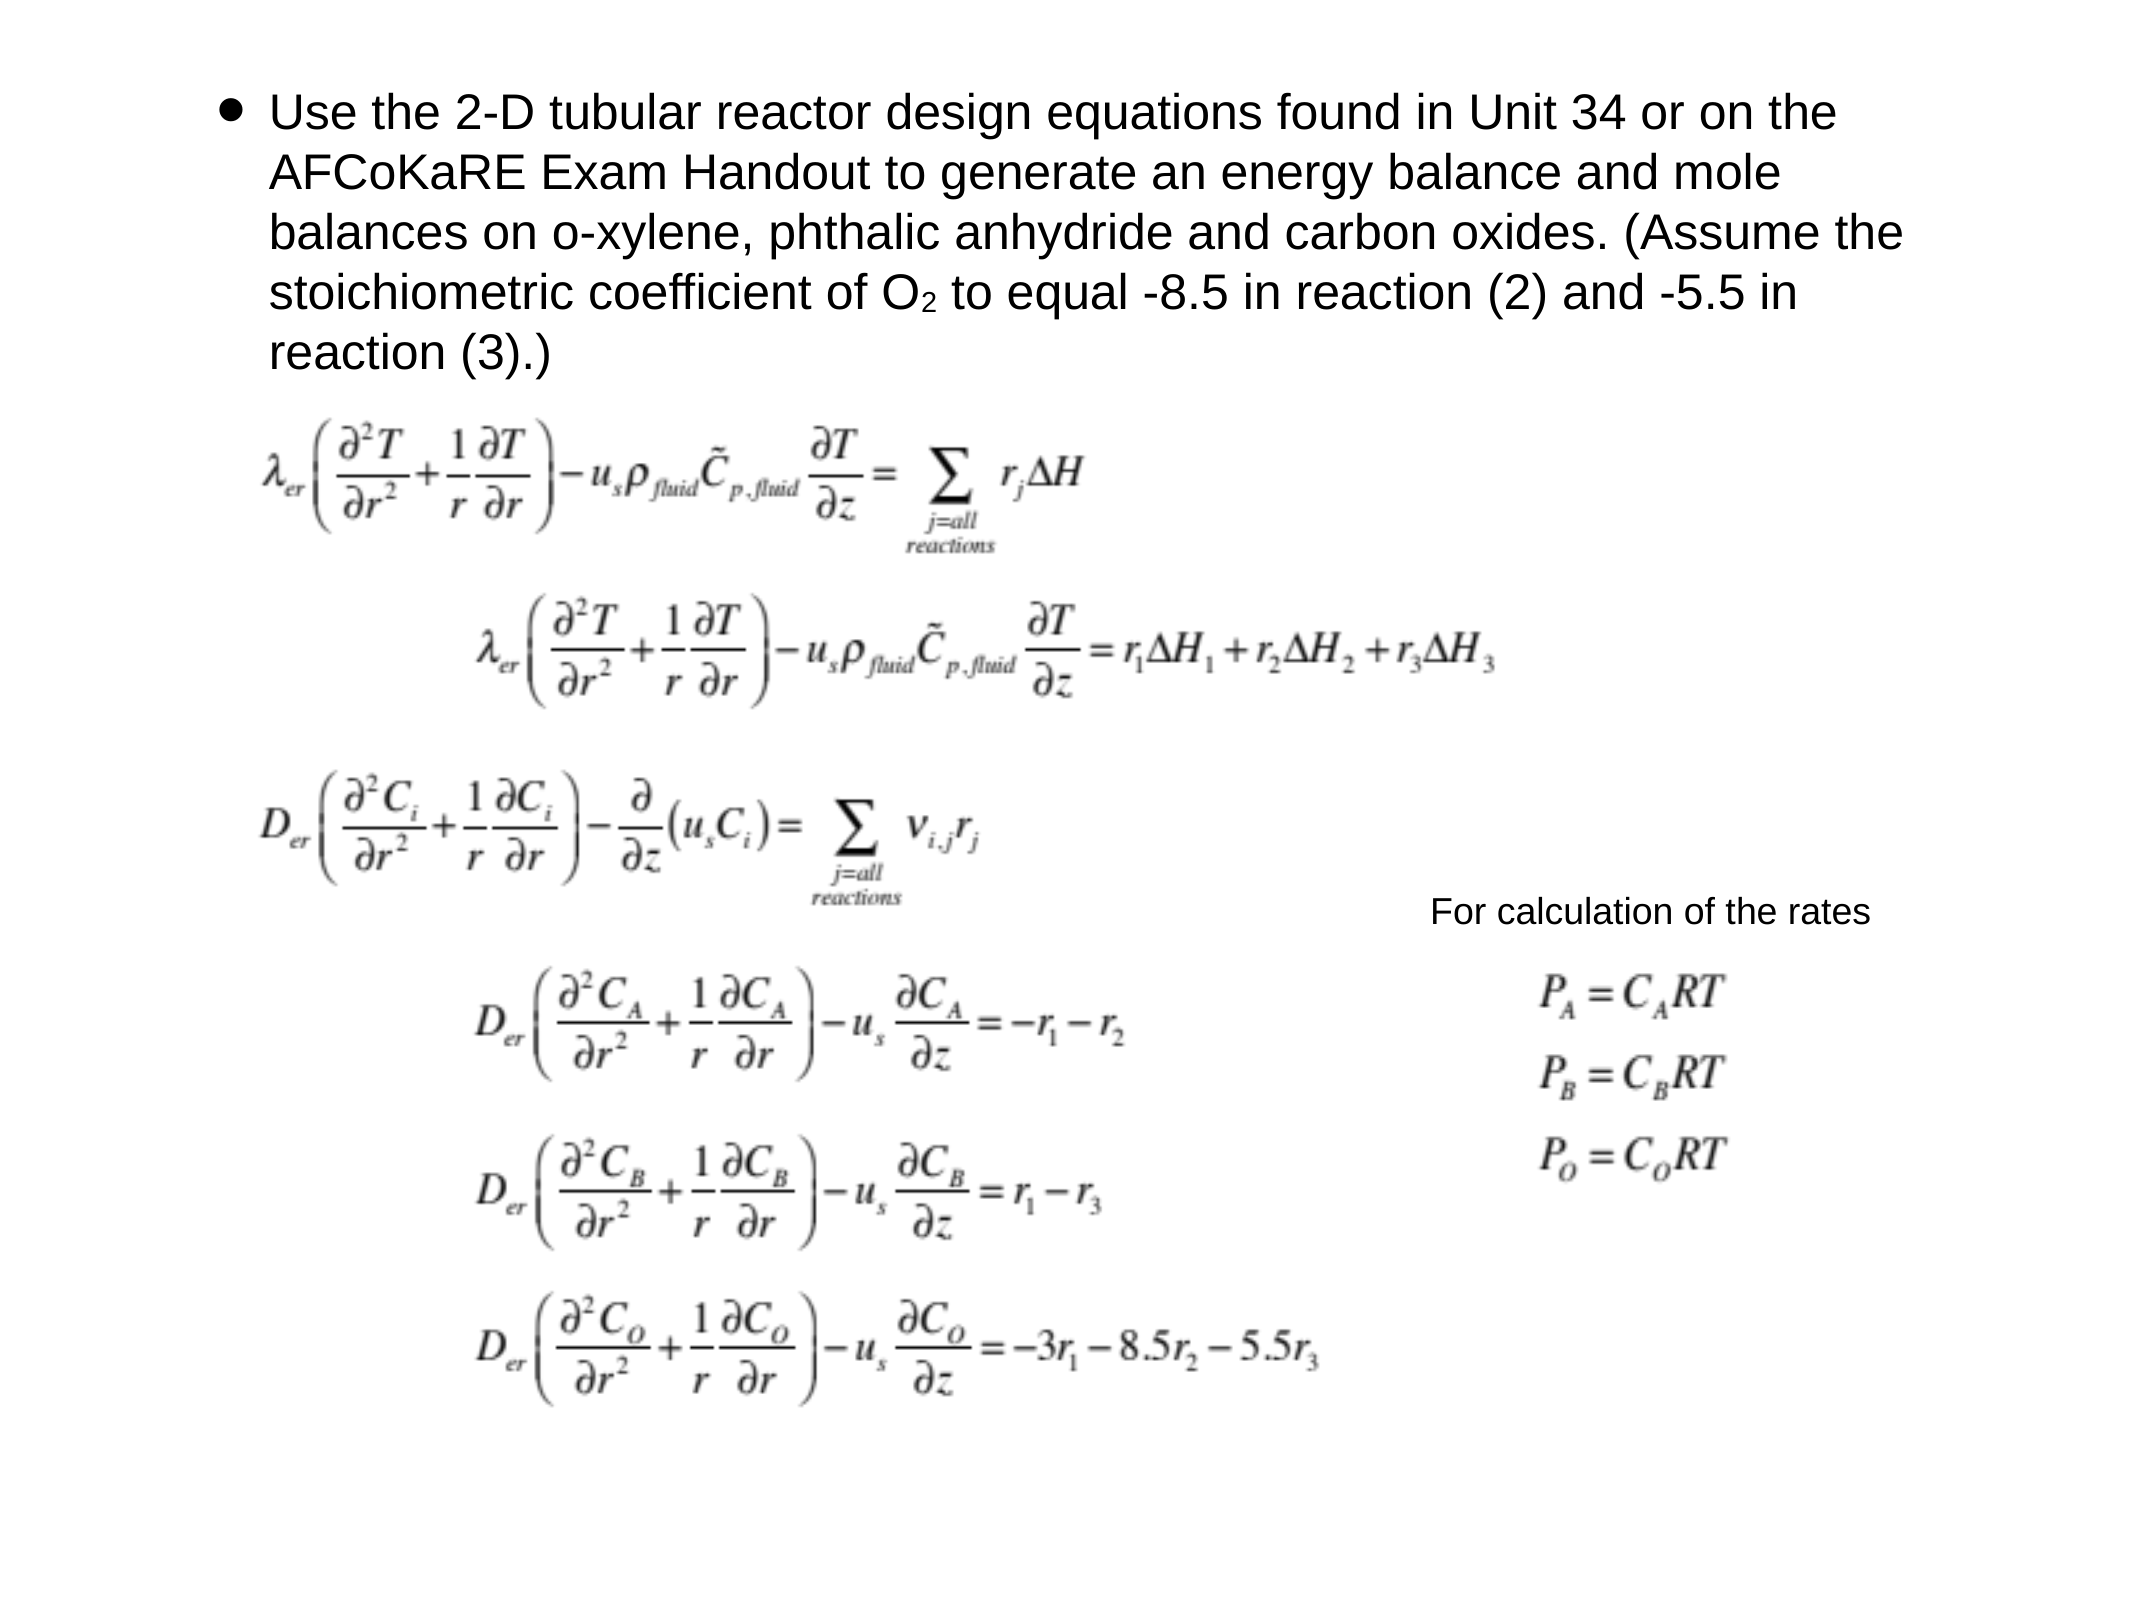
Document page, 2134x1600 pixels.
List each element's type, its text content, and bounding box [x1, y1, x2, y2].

picture [468, 956, 1129, 1086]
picture [253, 760, 987, 917]
text_box For calculation of the rates [1430, 886, 1872, 932]
picture [1533, 1128, 1734, 1186]
picture [1532, 966, 1731, 1024]
picture [255, 407, 1090, 565]
picture [470, 1280, 1323, 1411]
picture [1532, 1047, 1731, 1105]
list Use the 2-D tubular reactor design equations found in Unit 34 or on the AFCoKaRE Exam Handout to generate an energy balance and mole balances on o-xylene, phthalic anhydride and carbon oxides. (Assume the stoichiometric coefficient of O2 to equal -8.5 in reaction (2) and -5.5 in reaction (3).) [208, 70, 1925, 1478]
picture [470, 583, 1498, 713]
picture [470, 1124, 1103, 1255]
